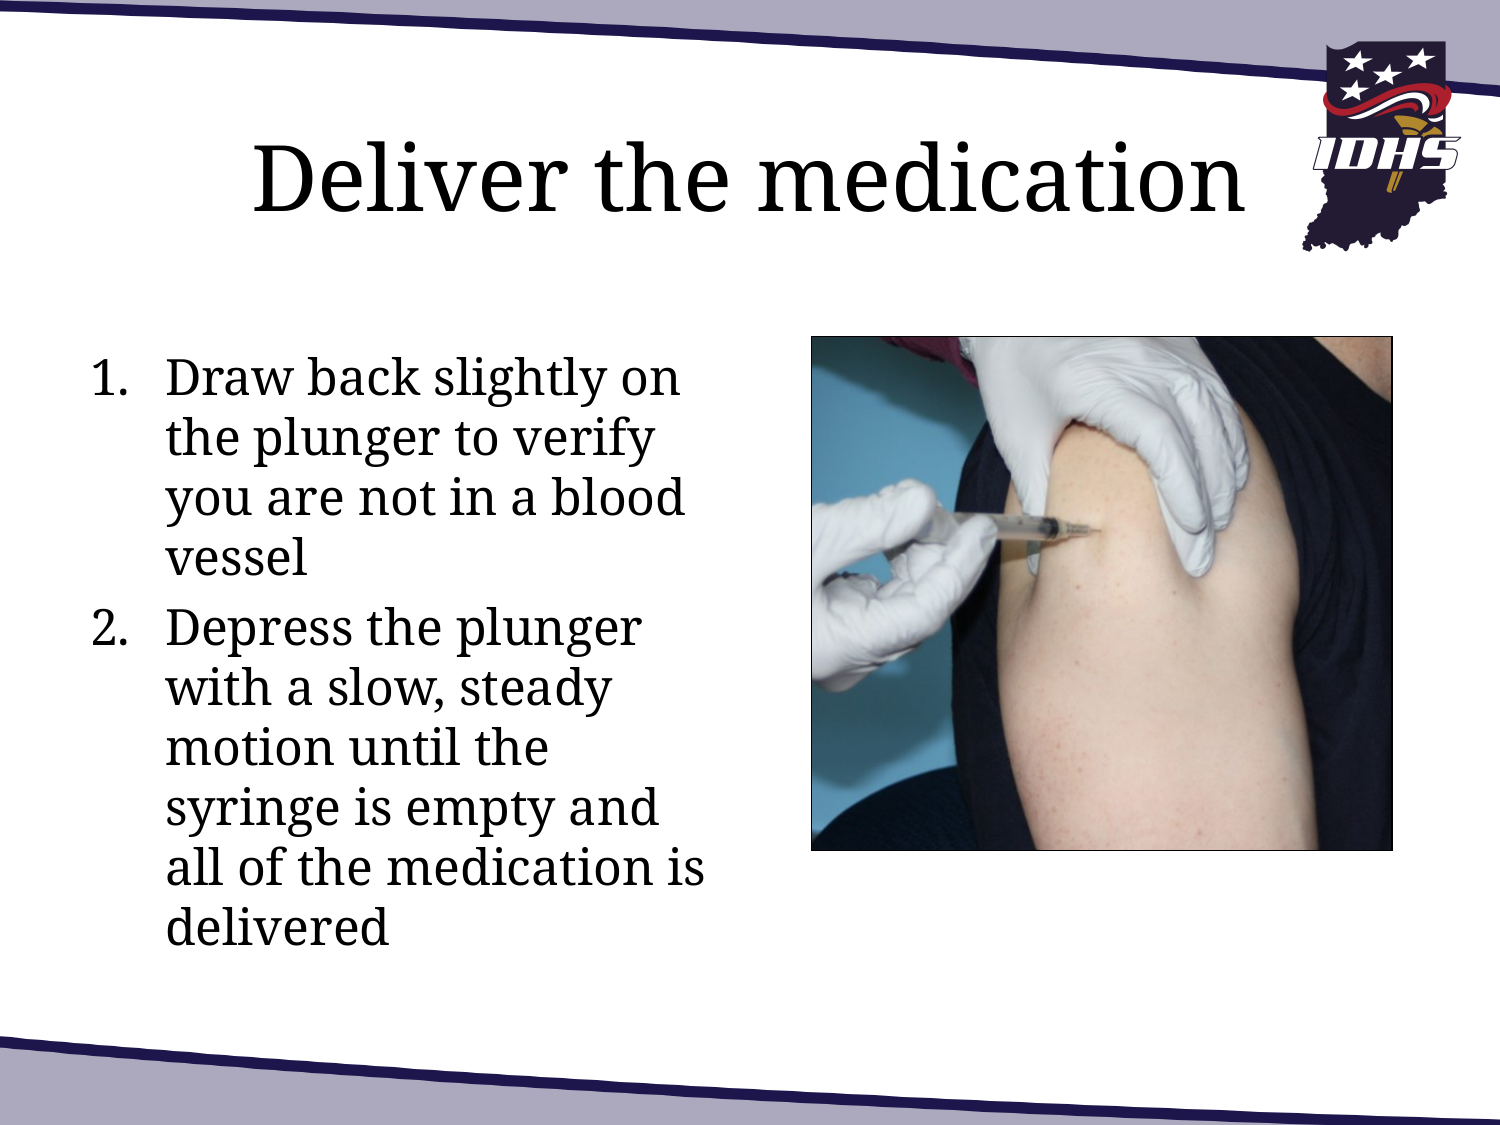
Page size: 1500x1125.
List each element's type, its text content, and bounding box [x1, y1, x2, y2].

list Draw back slightly on the plunger to verify you are not in a blood vessel Depress the plunger with a slow, steady motion until the syringe is empty and all of the medication is delivered [75, 337, 738, 850]
title Deliver the medication [75, 62, 1425, 288]
picture [0, 0, 1500, 1125]
